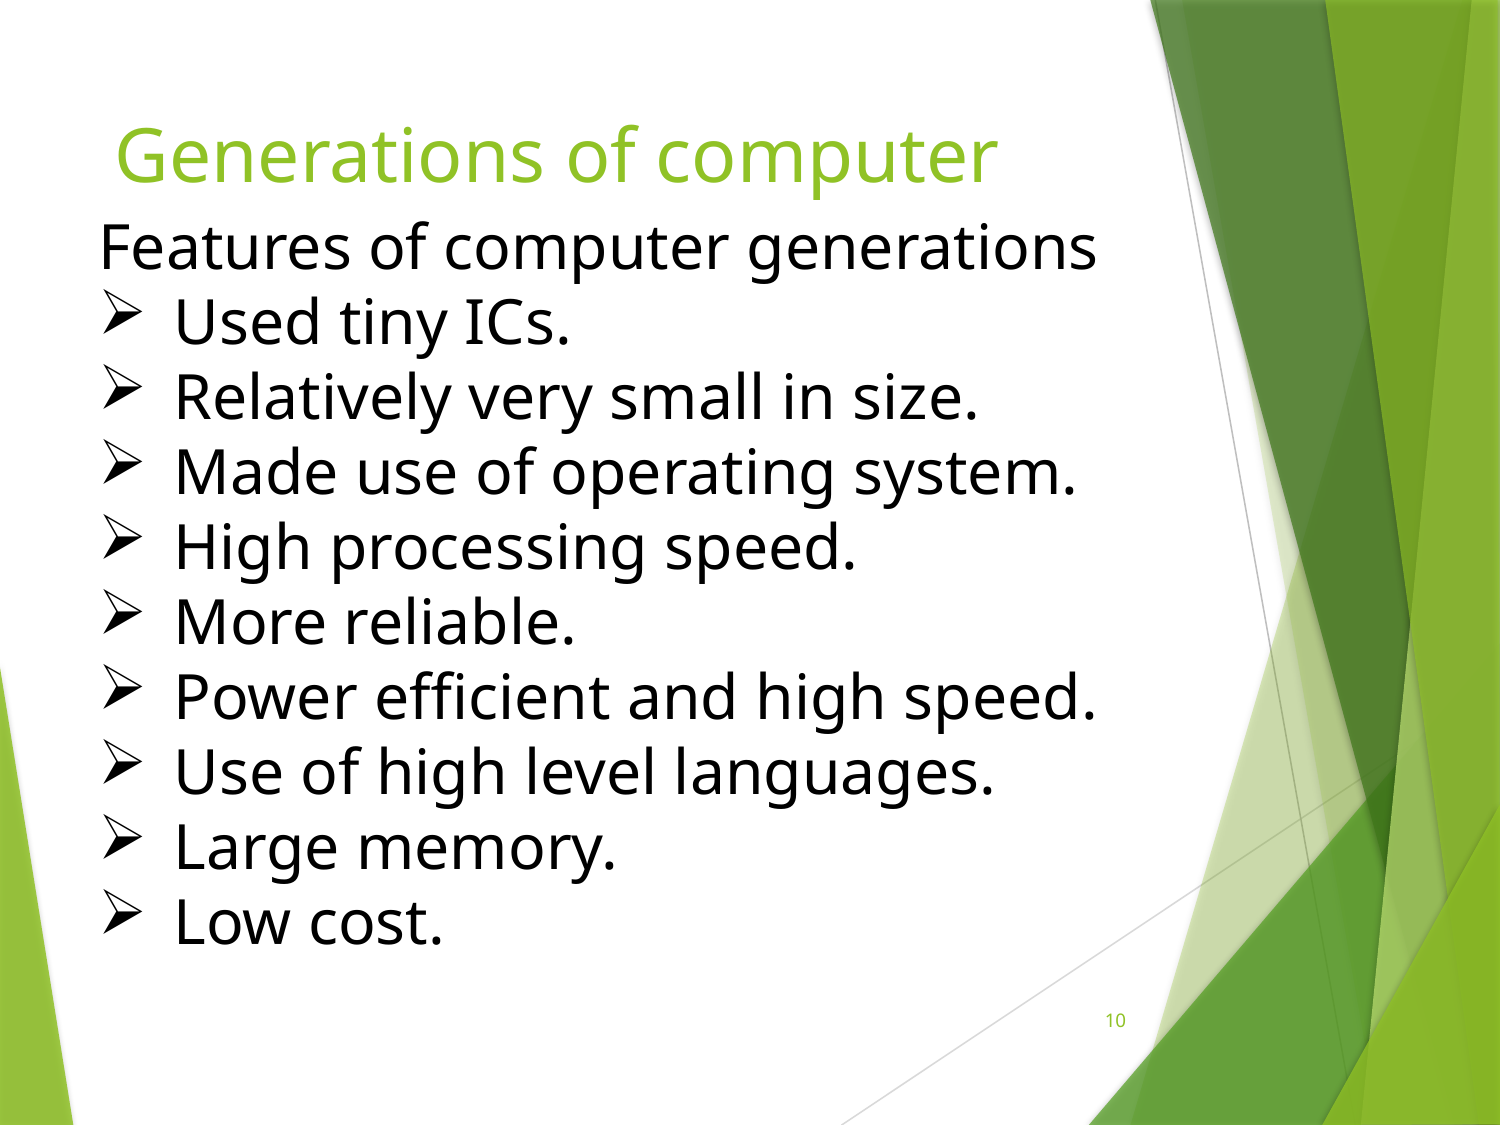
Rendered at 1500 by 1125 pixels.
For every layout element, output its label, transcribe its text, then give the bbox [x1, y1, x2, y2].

slide_number 10 [1057, 991, 1142, 1051]
text_box Features of computer generations Used tiny ICs. Relatively very small in size. Made use of operating system. High processing speed. More reliable. Power efficient and high speed. Use of high level languages. Large memory. Low cost. [83, 199, 1350, 965]
title Generations of computer [99, 99, 1142, 199]
